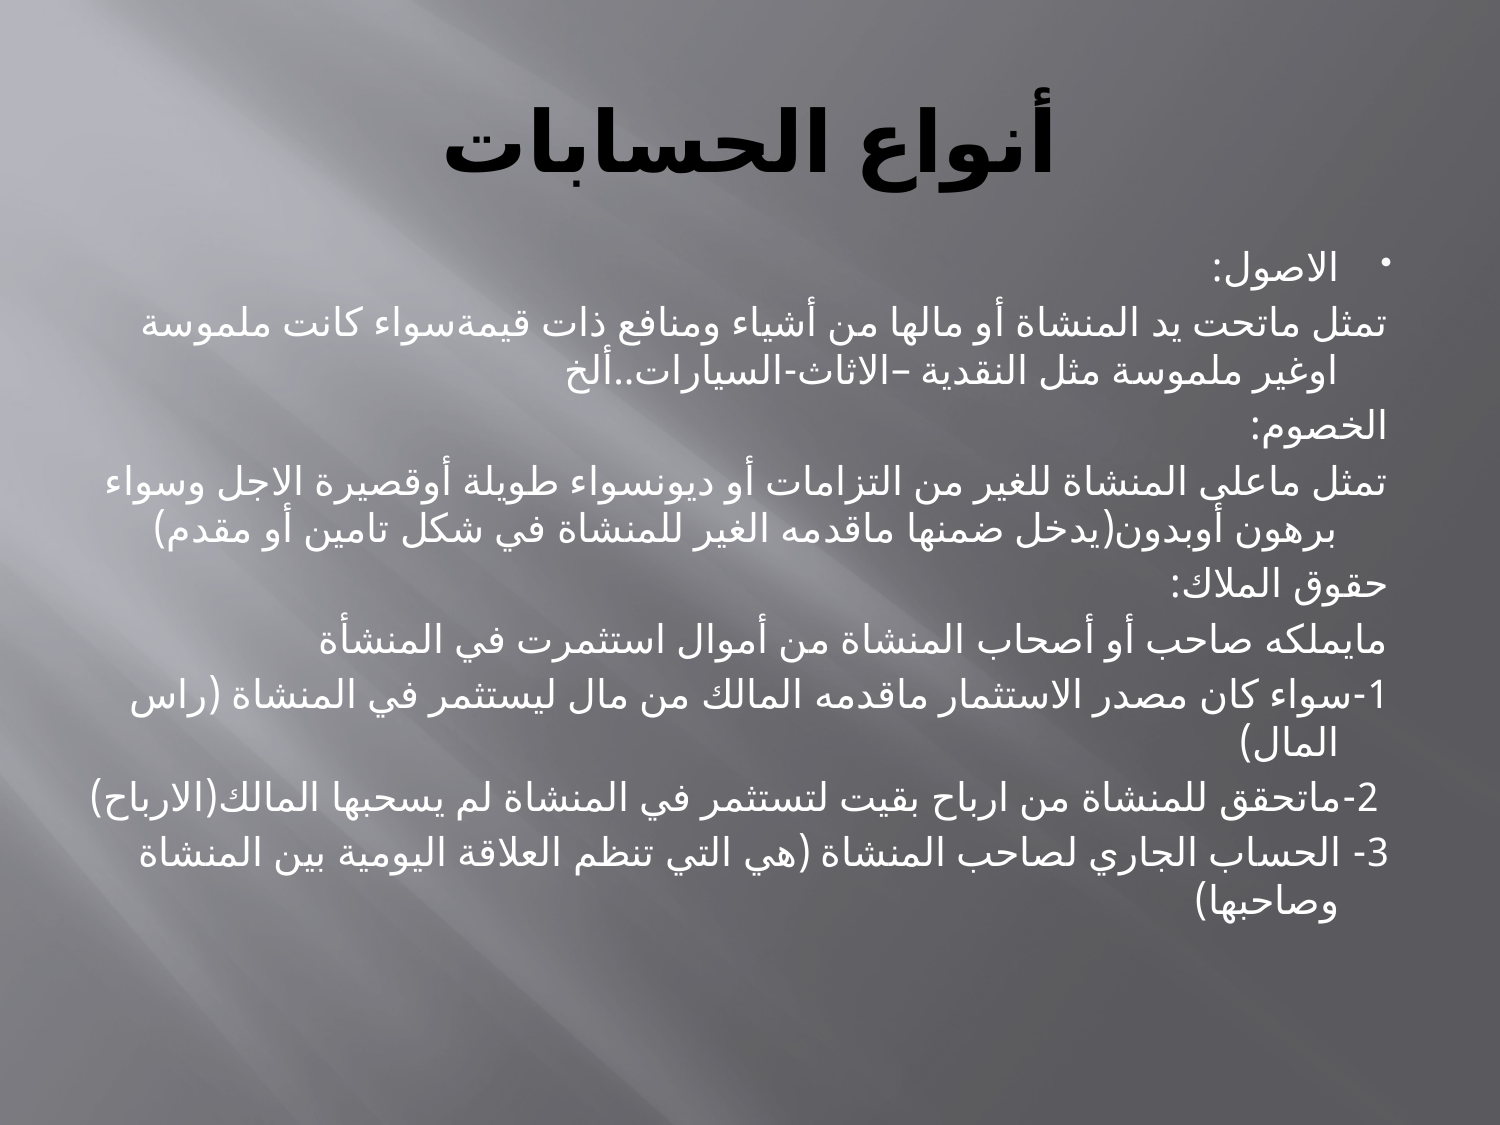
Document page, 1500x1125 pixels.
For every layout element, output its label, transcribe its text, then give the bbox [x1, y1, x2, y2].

list الاصول: تمثل ماتحت يد المنشاة أو مالها من أشياء ومنافع ذات قيمةسواء كانت ملموسة اوغير ملموسة مثل النقدية –الاثاث-السيارات..ألخ الخصوم: تمثل ماعلى المنشاة للغير من التزامات أو ديونسواء طويلة أوقصيرة الاجل وسواء برهون أوبدون(يدخل ضمنها ماقدمه الغير للمنشاة في شكل تامين أو مقدم) حقوق الملاك: مايملكه صاحب أو أصحاب المنشاة من أموال استثمرت في المنشأة 1-سواء كان مصدر الاستثمار ماقدمه المالك من مال ليستثمر في المنشاة (راس المال) 2-ماتحقق للمنشاة من ارباح بقيت لتستثمر في المنشاة لم يسحبها المالك(الارباح) 3- الحساب الجاري لصاحب المنشاة (هي التي تنظم العلاقة اليومية بين المنشاة وصاحبها) [70, 234, 1421, 1020]
title أنواع الحسابات [75, 45, 1425, 233]
